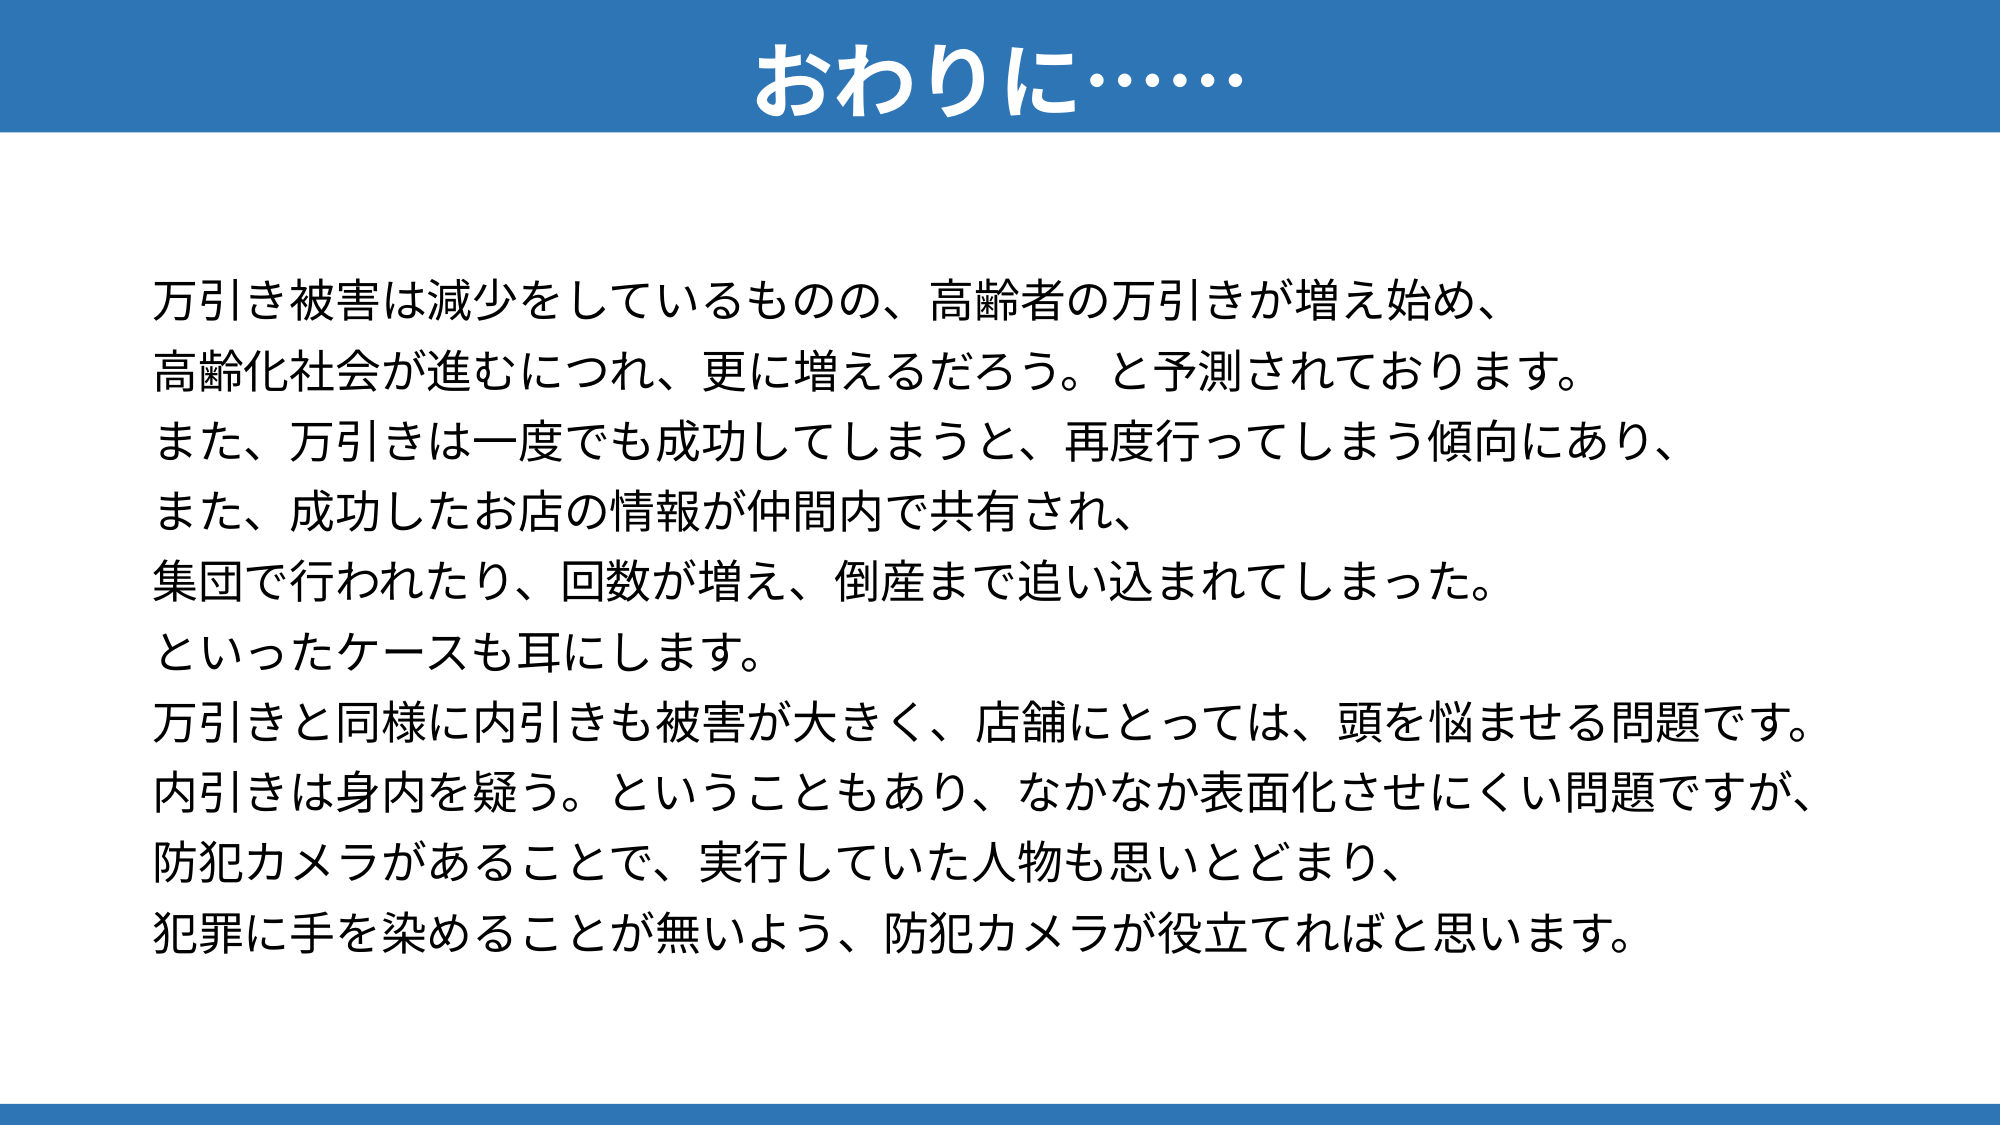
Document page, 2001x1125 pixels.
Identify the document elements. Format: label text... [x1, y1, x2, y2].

text_box おわりに…… [735, 21, 1265, 137]
text_box [0, 1103, 2000, 1125]
text_box [0, 0, 2000, 133]
list 万引き被害は減少をしているものの、高齢者の万引きが増え始め、 高齢化社会が進むにつれ、更に増えるだろう。と予測されております。 また、万引きは一度でも成功してしまうと、再度行ってしまう傾向にあり、 また、成功したお店の情報が仲間内で共有され、 集団で行われたり、回数が増え、倒産まで追い込まれてしまった。 といったケースも耳にします。 万引きと同様に内引きも被害が大きく、店舗にとっては、頭を悩ませる問題です。 内引きは身内を疑う。ということもあり、なかなか表面化させにくい問題ですが、 防犯カメラがあることで、実行していた人物も思いとどまり、 犯罪に手を染めることが無いよう、防犯カメラが役立てればと思います。 [137, 270, 1863, 1056]
